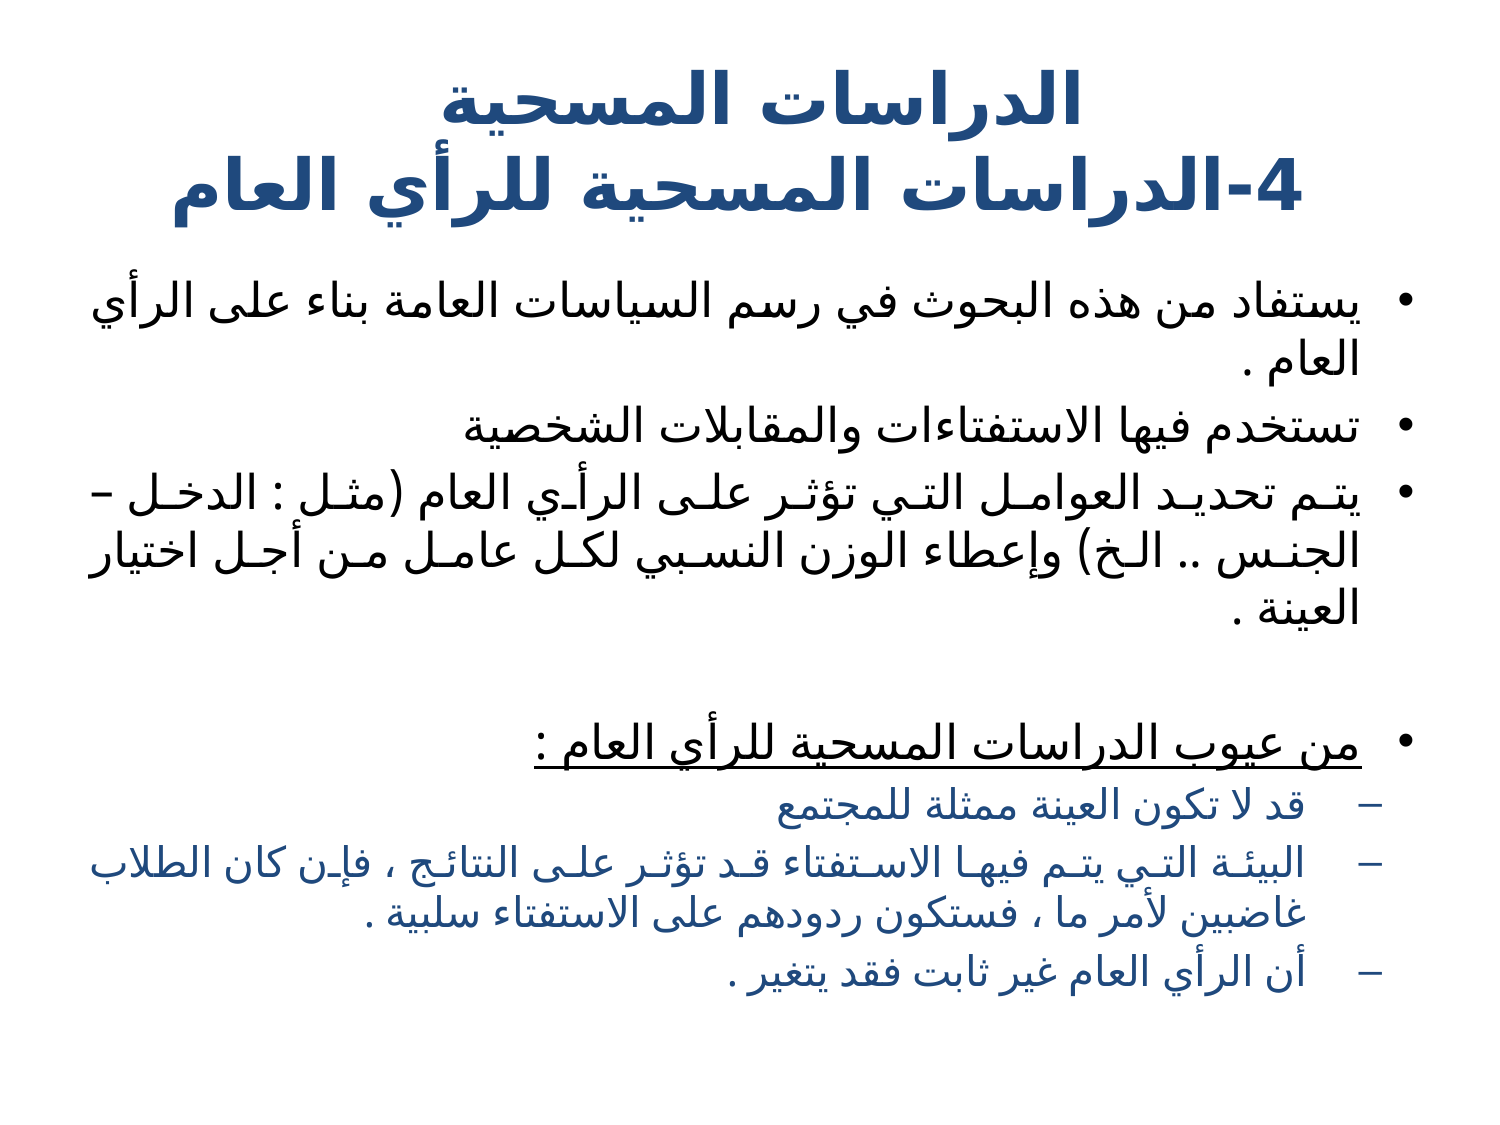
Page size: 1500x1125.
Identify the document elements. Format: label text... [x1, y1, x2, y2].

title الدراسات المسحية 4-الدراسات المسحية للرأي العام [75, 45, 1425, 233]
list يستفاد من هذه البحوث في رسم السياسات العامة بناء على الرأي العام . تستخدم فيها الاستفتاءات والمقابلات الشخصية يتم تحديد العوامل التي تؤثر على الرأي العام (مثل : الدخل – الجنس .. الخ) وإعطاء الوزن النسبي لكل عامل من أجل اختيار العينة . من عيوب الدراسات المسحية للرأي العام : قد لا تكون العينة ممثلة للمجتمع البيئة التي يتم فيها الاستفتاء قد تؤثر على النتائج ، فإن كان الطلاب غاضبين لأمر ما ، فستكون ردودهم على الاستفتاء سلبية . أن الرأي العام غير ثابت فقد يتغير . [75, 262, 1425, 1005]
